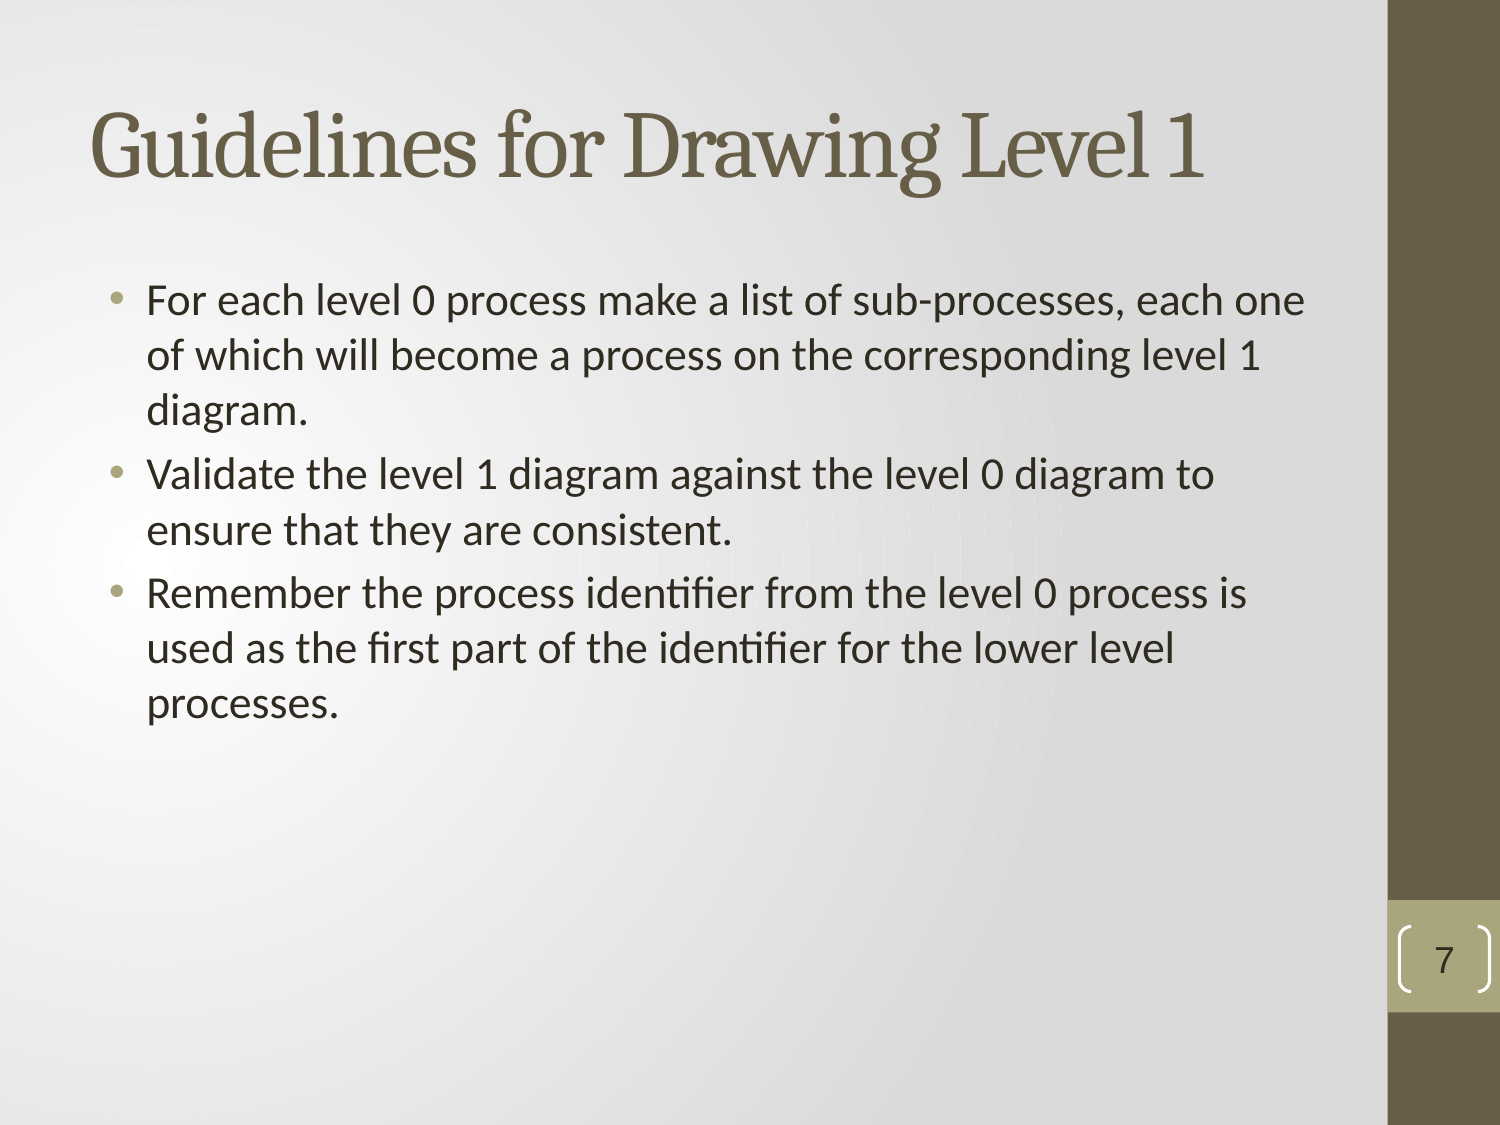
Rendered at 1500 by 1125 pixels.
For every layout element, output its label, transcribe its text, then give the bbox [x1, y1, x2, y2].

title Guidelines for Drawing Level 1 [75, 45, 1325, 233]
slide_number 7 [1397, 924, 1492, 994]
list For each level 0 process make a list of sub-processes, each one of which will become a process on the corresponding level 1 diagram. Validate the level 1 diagram against the level 0 diagram to ensure that they are consistent. Remember the process identifier from the level 0 process is used as the first part of the identifier for the lower level processes. [74, 262, 1326, 1051]
